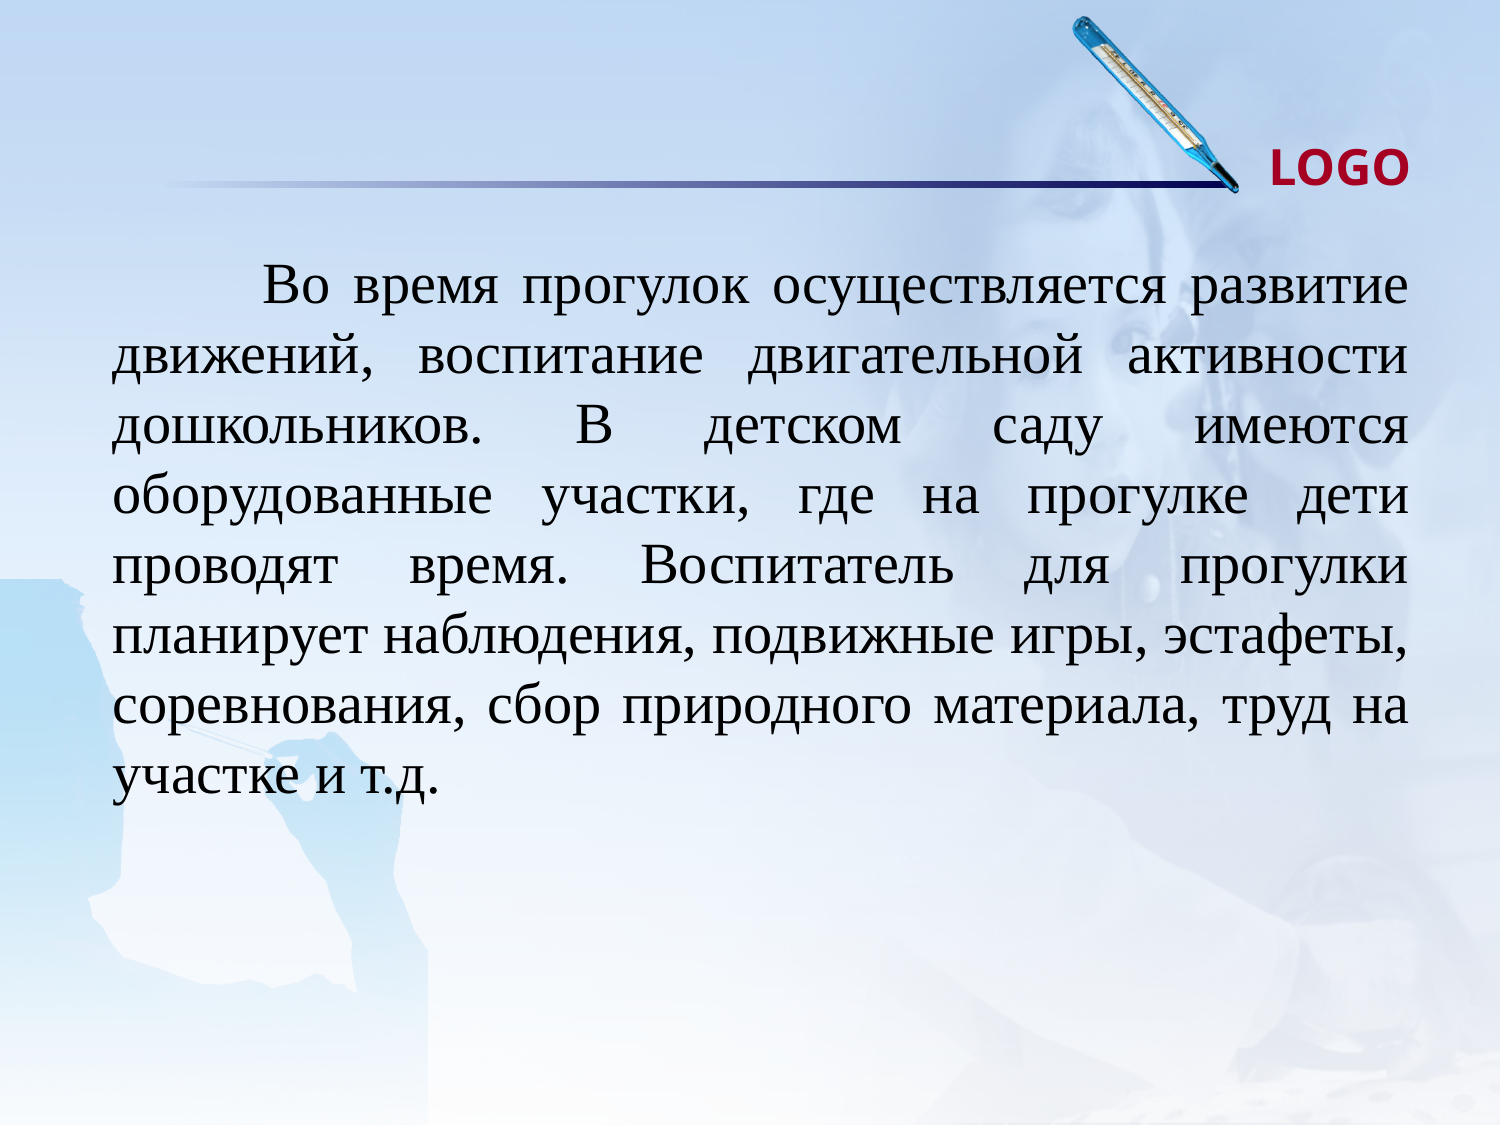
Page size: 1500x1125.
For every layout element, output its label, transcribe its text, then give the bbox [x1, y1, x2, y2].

picture [0, 0, 1500, 1125]
list Во время прогулок осуществляется развитие движений, воспитание двигательной активности дошкольников. В детском саду имеются оборудованные участки, где на прогулке дети проводят время. Воспитатель для прогулки планирует наблюдения, подвижные игры, эстафеты, соревнования, сбор природного материала, труд на участке и т.д. [97, 237, 1425, 1056]
